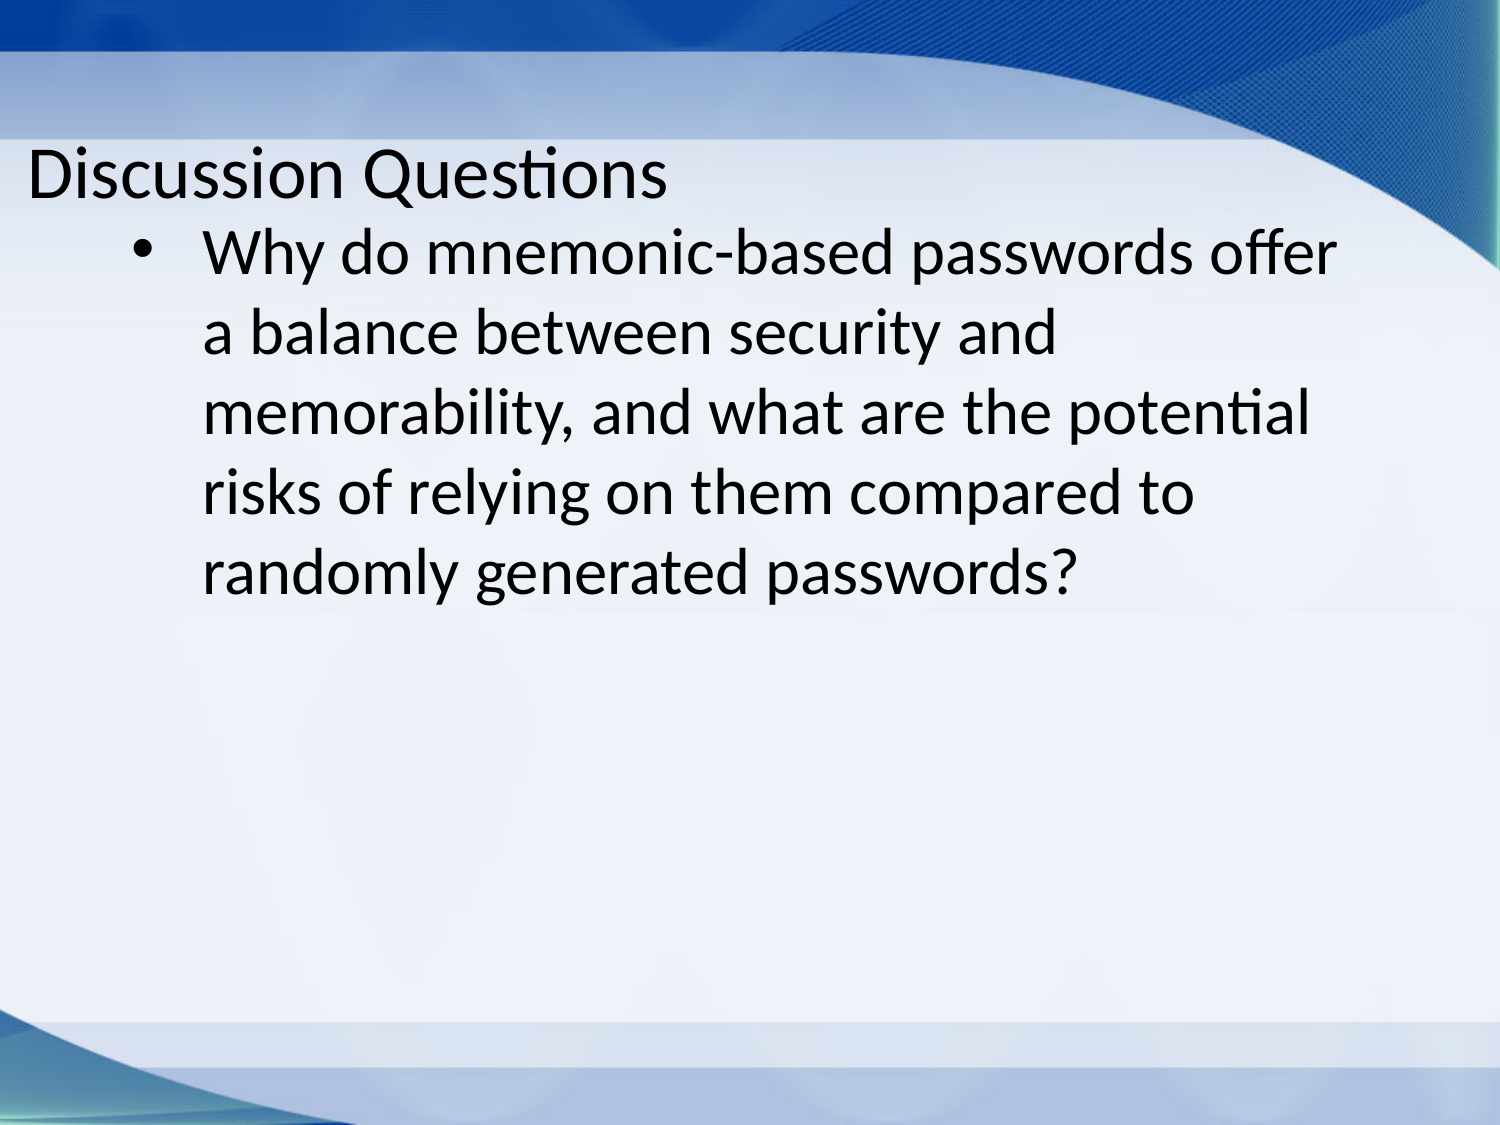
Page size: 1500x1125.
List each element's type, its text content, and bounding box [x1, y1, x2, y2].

picture [0, 0, 1500, 1125]
list Why do mnemonic-based passwords offer a balance between security and memorability, and what are the potential risks of relying on them compared to randomly generated passwords? [112, 200, 1388, 1063]
title Discussion Questions [12, 75, 1263, 263]
